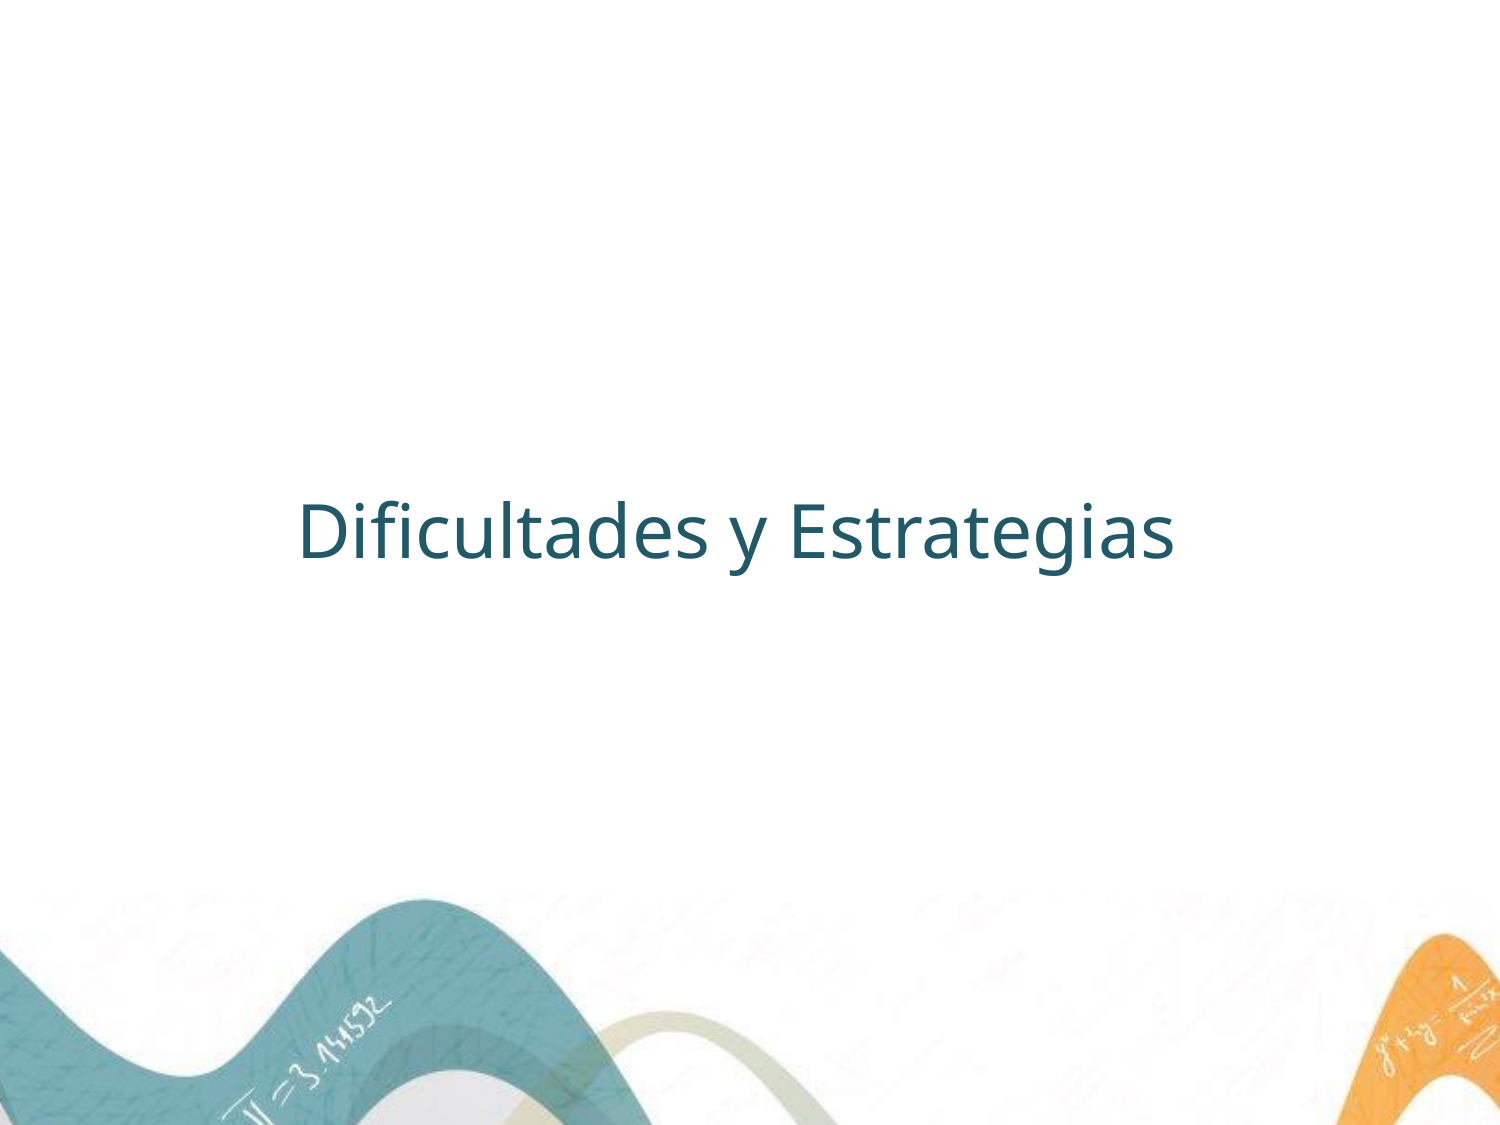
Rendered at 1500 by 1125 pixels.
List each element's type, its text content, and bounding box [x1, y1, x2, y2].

picture [0, 892, 1500, 1125]
title Dificultades y Estrategias [61, 397, 1412, 634]
